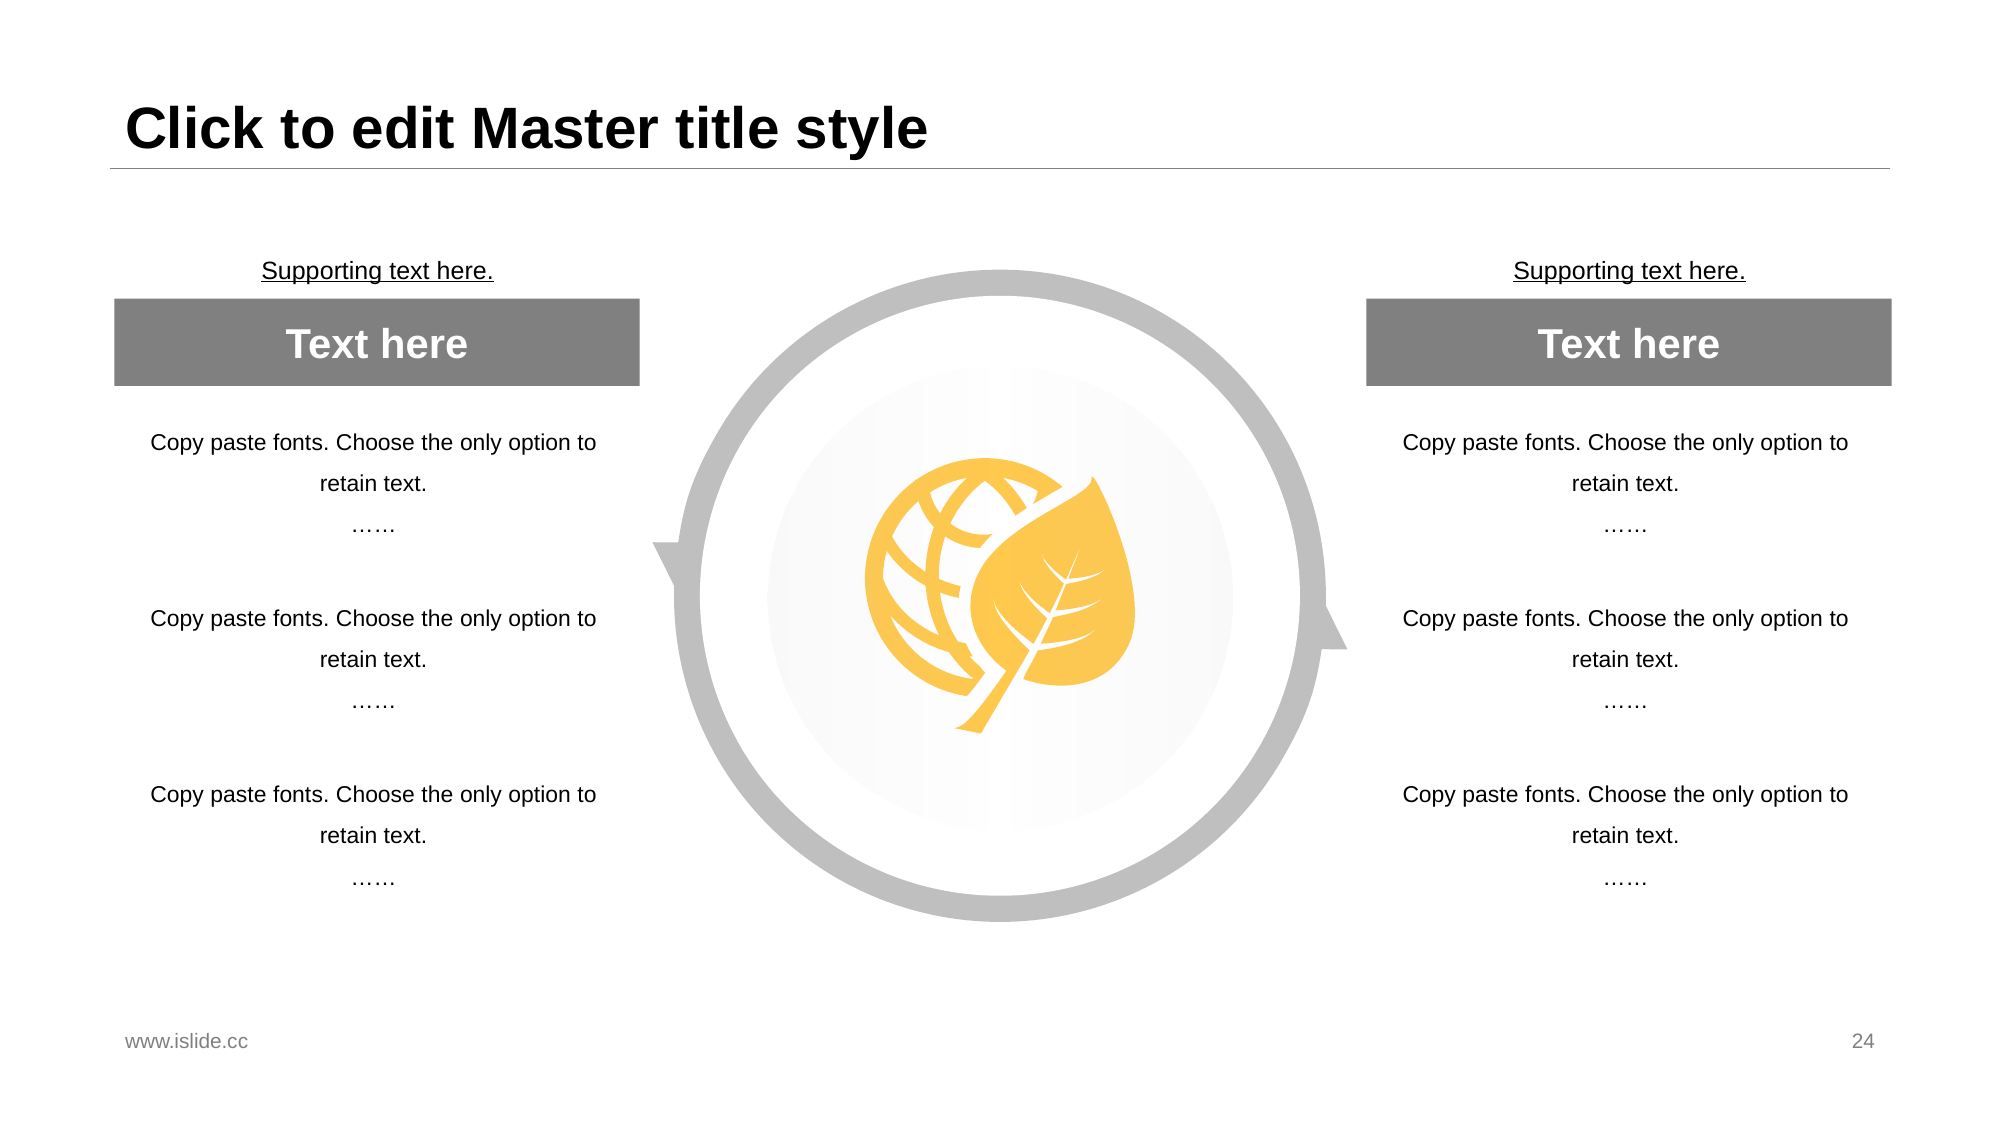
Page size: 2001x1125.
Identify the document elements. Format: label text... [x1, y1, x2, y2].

title Click to edit Master title style [109, 0, 1890, 169]
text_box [109, 224, 1892, 901]
footer www.islide.cc [109, 1023, 790, 1058]
slide_number 24 [1412, 1023, 1890, 1058]
